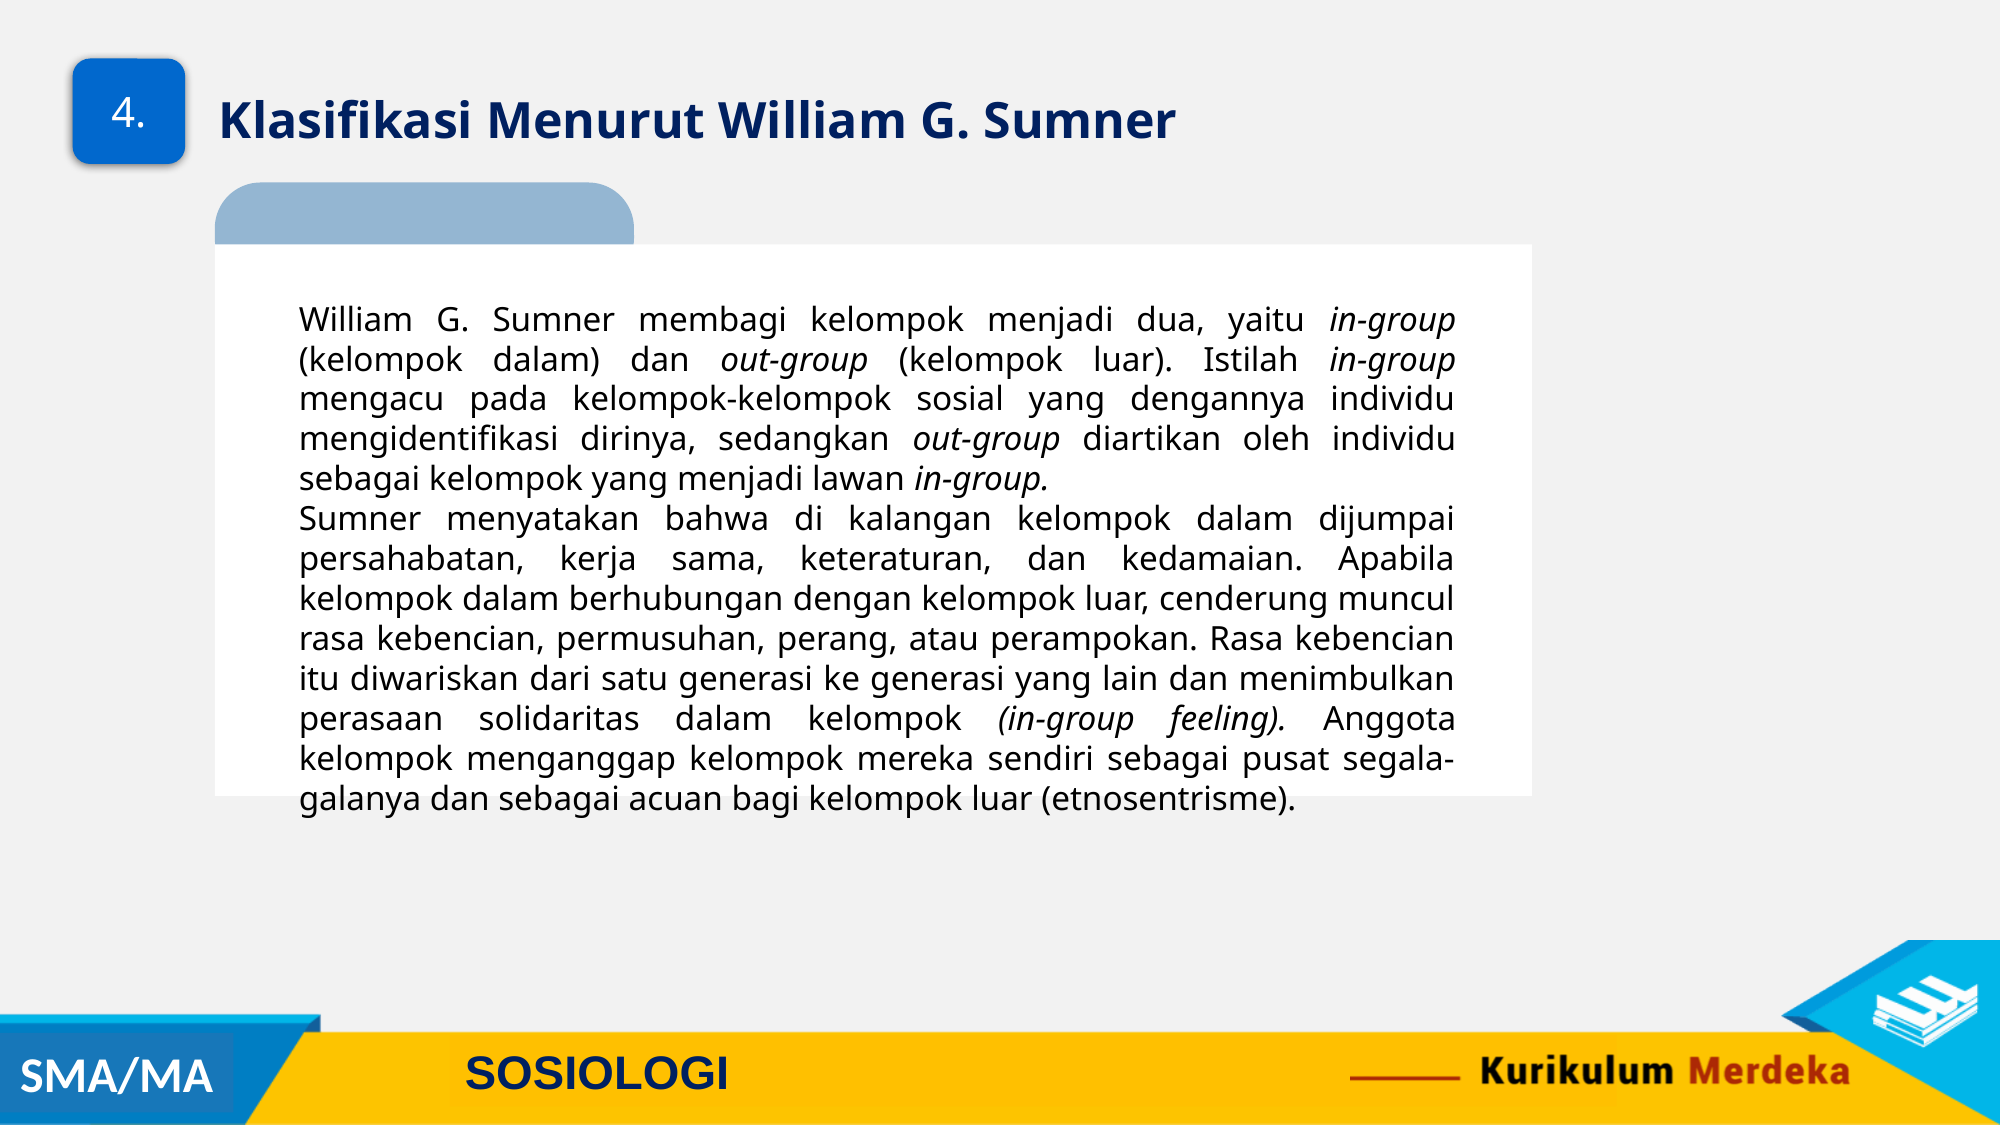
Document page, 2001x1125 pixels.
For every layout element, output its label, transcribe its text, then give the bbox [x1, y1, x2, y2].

text_box William G. Sumner membagi kelompok menjadi dua, yaitu in-group (kelompok dalam) dan out-group (kelompok luar). Istilah in-group mengacu pada kelompok-kelompok sosial yang dengannya individu mengidentifikasi dirinya, sedangkan out-group diartikan oleh individu sebagai kelompok yang menjadi lawan in-group. Sumner menyatakan bahwa di kalangan kelompok dalam dijumpai persahabatan, kerja sama, keteraturan, dan kedamaian. Apabila kelompok dalam berhubungan dengan kelompok luar, cenderung muncul rasa kebencian, permusuhan, perang, atau perampokan. Rasa kebencian itu diwariskan dari satu generasi ke generasi yang lain dan menimbulkan perasaan solidaritas dalam kelompok (in-group feeling). Anggota kelompok menganggap kelompok mereka sendiri sebagai pusat segala-galanya dan sebagai acuan bagi kelompok luar (etnosentrisme). [283, 290, 1472, 825]
text_box [214, 243, 1533, 797]
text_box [0, 940, 2000, 1125]
text_box [213, 181, 636, 243]
text_box Klasifikasi Menurut William G. Sumner [203, 80, 1838, 156]
text_box 4. [72, 58, 186, 164]
